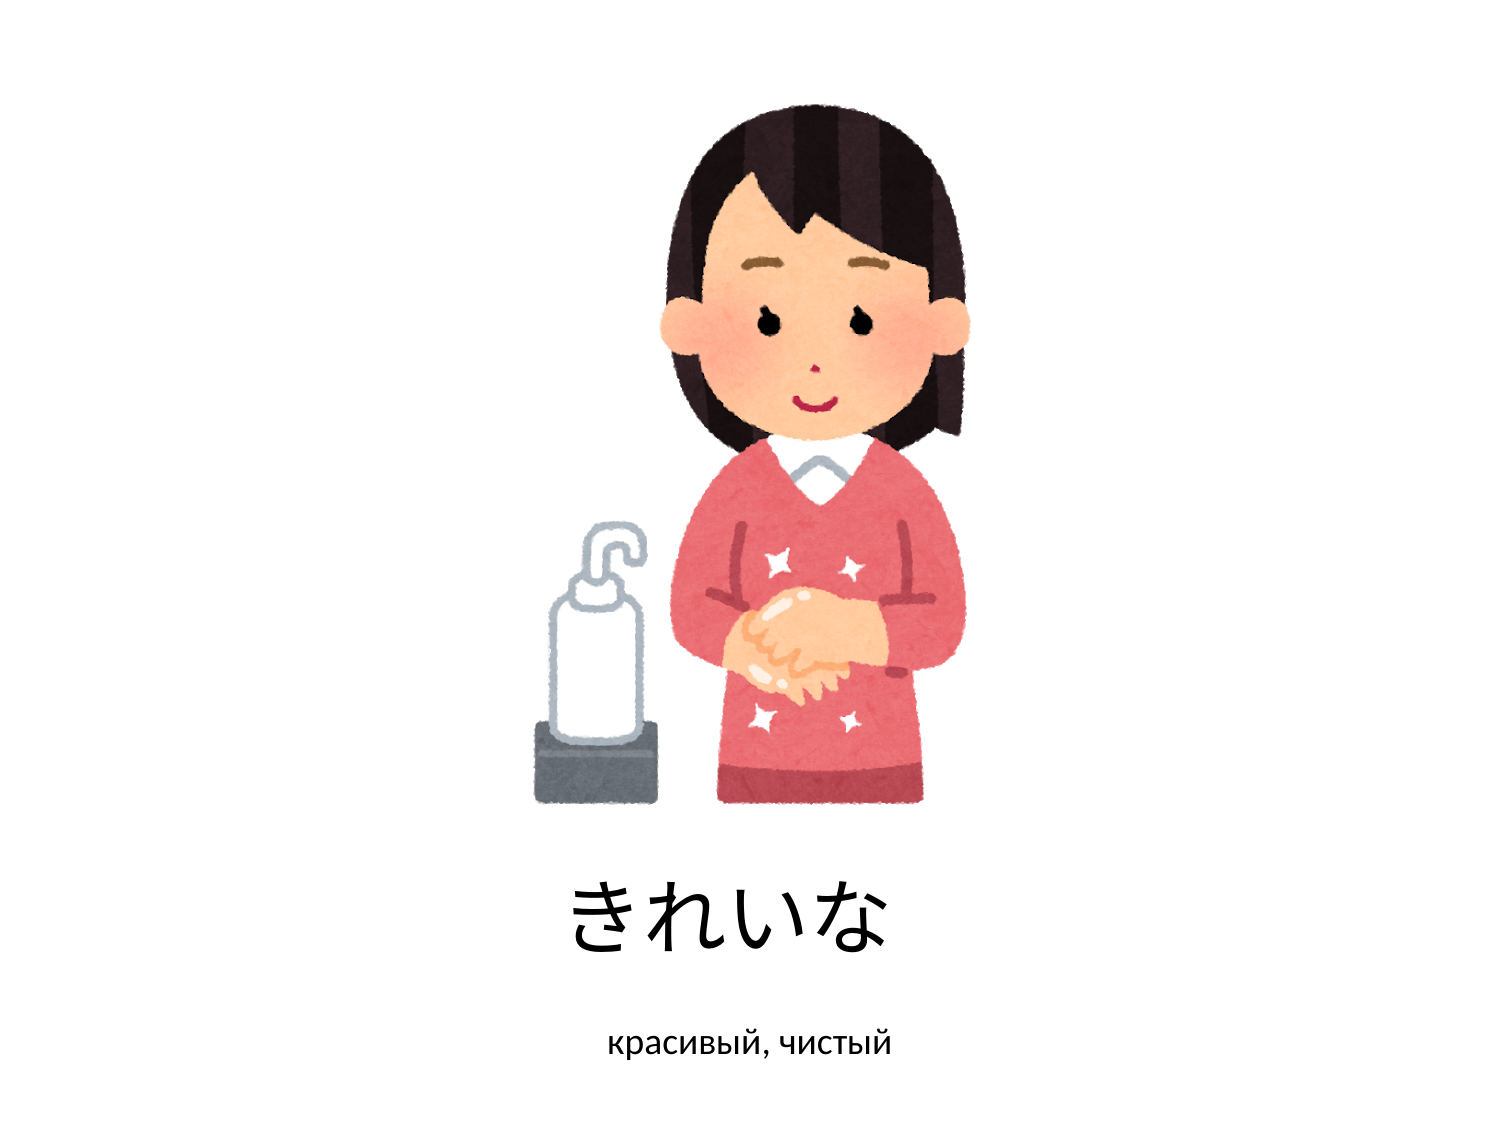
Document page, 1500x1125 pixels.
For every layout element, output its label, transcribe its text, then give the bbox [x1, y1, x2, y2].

text_box красивый, чистый [592, 1009, 908, 1070]
text_box きれいな [537, 857, 916, 973]
picture [425, 89, 1078, 823]
